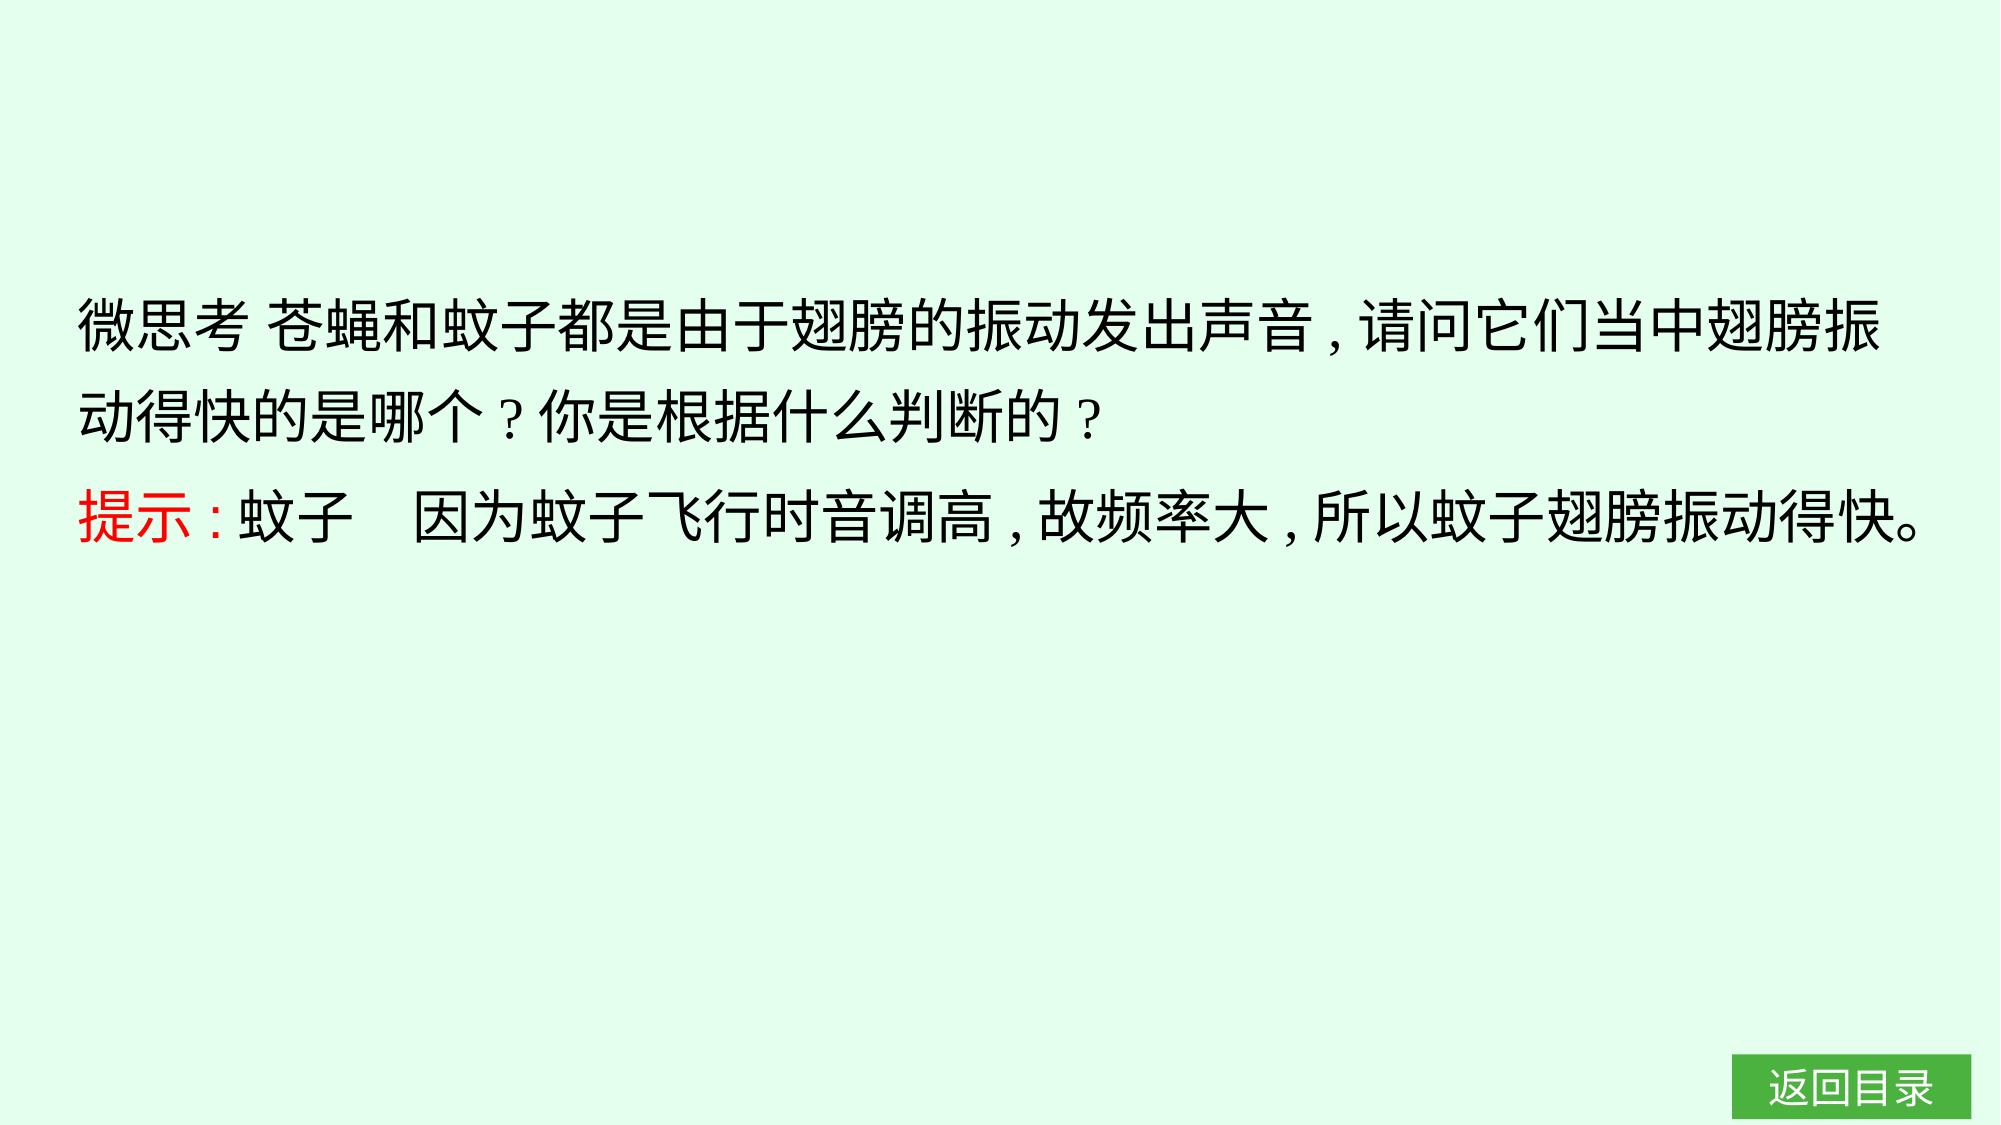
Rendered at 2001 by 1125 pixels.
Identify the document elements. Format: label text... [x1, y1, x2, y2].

text_box 提示:蚊子 因为蚊子飞行时音调高,故频率大,所以蚊子翅膀振动得快。 [62, 451, 1938, 558]
text_box 微思考 苍蝇和蚊子都是由于翅膀的振动发出声音,请问它们当中翅膀振动得快的是哪个?你是根据什么判断的? [62, 261, 1938, 451]
